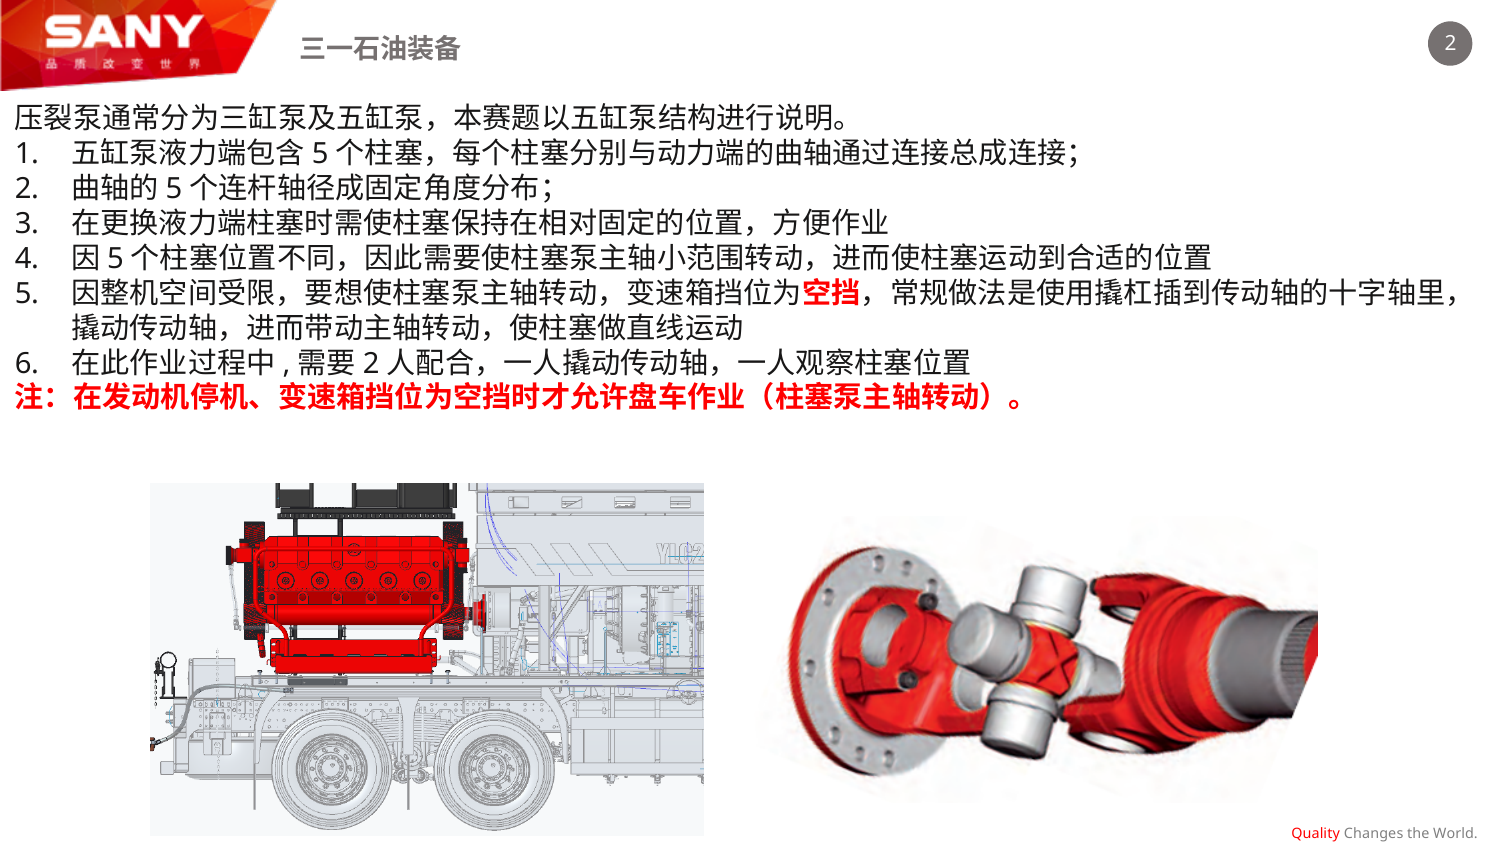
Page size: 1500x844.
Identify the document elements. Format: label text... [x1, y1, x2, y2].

picture [721, 516, 1318, 803]
picture [0, 0, 278, 91]
text_box 压裂泵通常分为三缸泵及五缸泵，本赛题以五缸泵结构进行说明。 五缸泵液力端包含5个柱塞，每个柱塞分别与动力端的曲轴通过连接总成连接； 曲轴的5个连杆轴径成固定角度分布； 在更换液力端柱塞时需使柱塞保持在相对固定的位置，方便作业 因5个柱塞位置不同，因此需要使柱塞泵主轴小范围转动，进而使柱塞运动到合适的位置 因整机空间受限，要想使柱塞泵主轴转动，变速箱挡位为空挡，常规做法是使用撬杠插到传动轴的十字轴里，撬动传动轴，进而带动主轴转动，使柱塞做直线运动 在此作业过程中,需要2人配合，一人撬动传动轴，一人观察柱塞位置 注：在发动机停机、变速箱挡位为空挡时才允许盘车作业（柱塞泵主轴转动）。 [0, 91, 1500, 153]
picture [150, 483, 704, 836]
